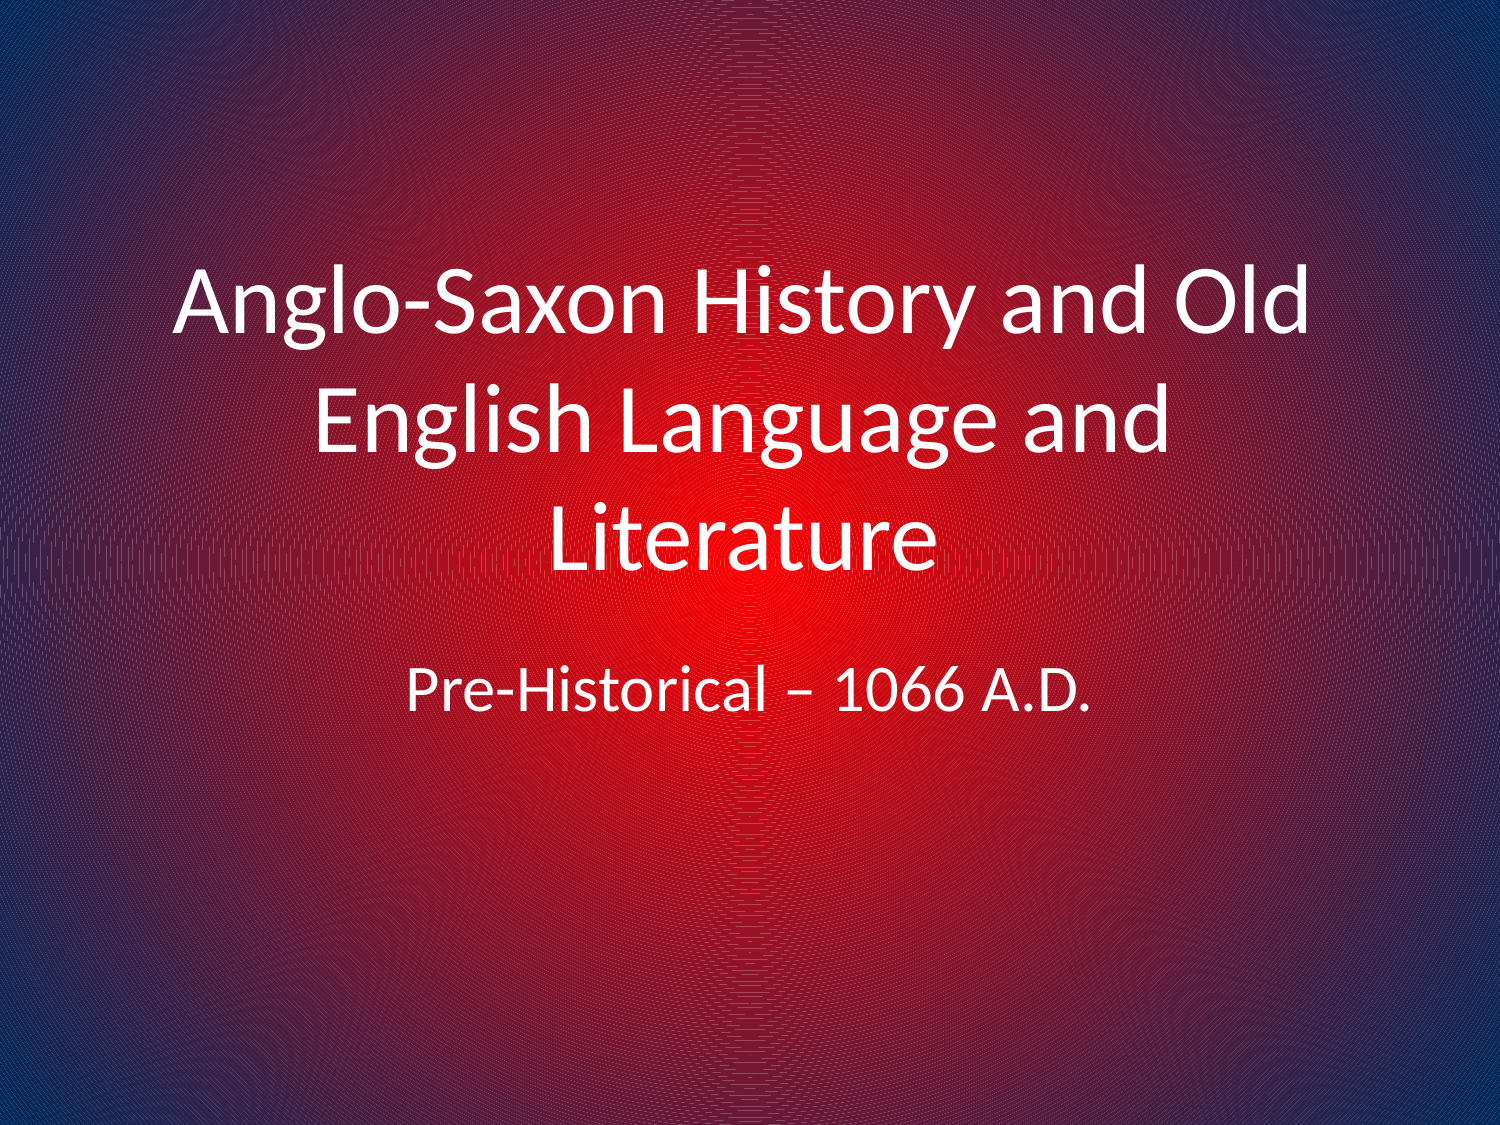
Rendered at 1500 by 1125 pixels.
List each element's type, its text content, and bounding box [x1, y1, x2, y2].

title Anglo-Saxon History and Old English Language and Literature [99, 224, 1388, 600]
subtitle Pre-Historical – 1066 A.D. [225, 637, 1275, 788]
